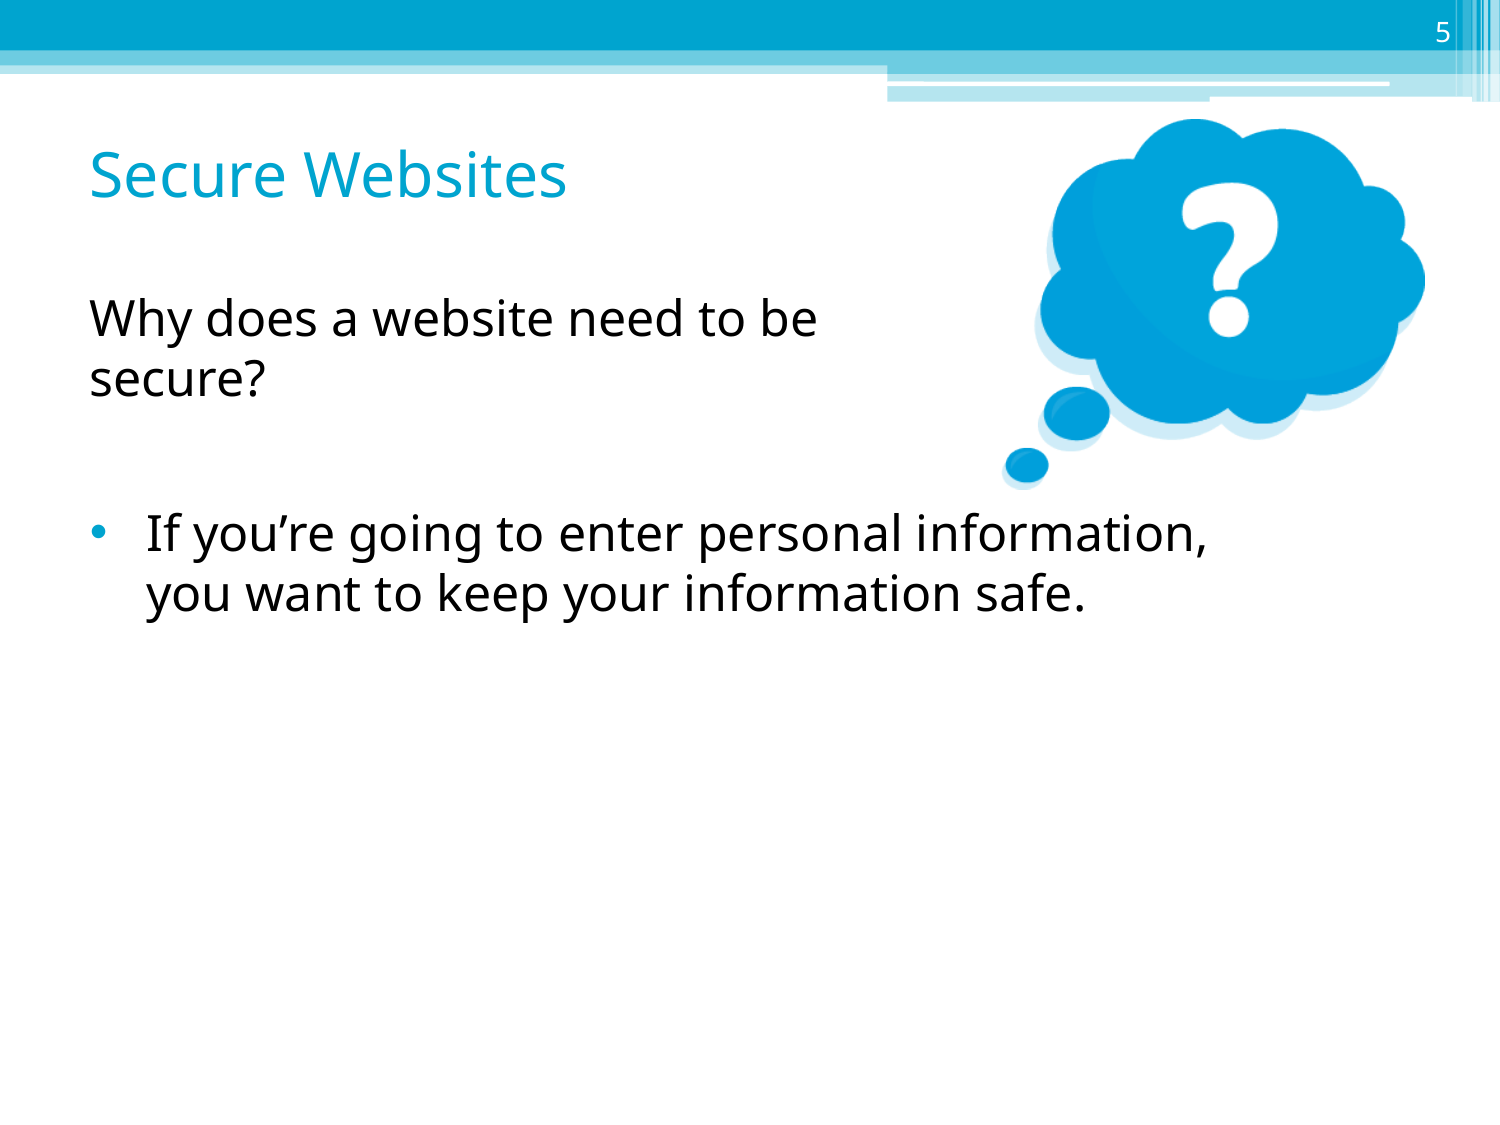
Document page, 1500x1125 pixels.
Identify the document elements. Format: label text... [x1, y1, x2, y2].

picture [1209, 297, 1249, 337]
slide_number 5 [1341, 0, 1466, 61]
picture [1001, 119, 1425, 490]
picture [1182, 183, 1278, 291]
text_box Why does a website need to be secure? [75, 279, 892, 415]
title Secure Websites [75, 85, 1425, 261]
text_box If you’re going to enter personal information, you want to keep your information safe. [74, 494, 1243, 629]
picture [1204, 119, 1425, 274]
